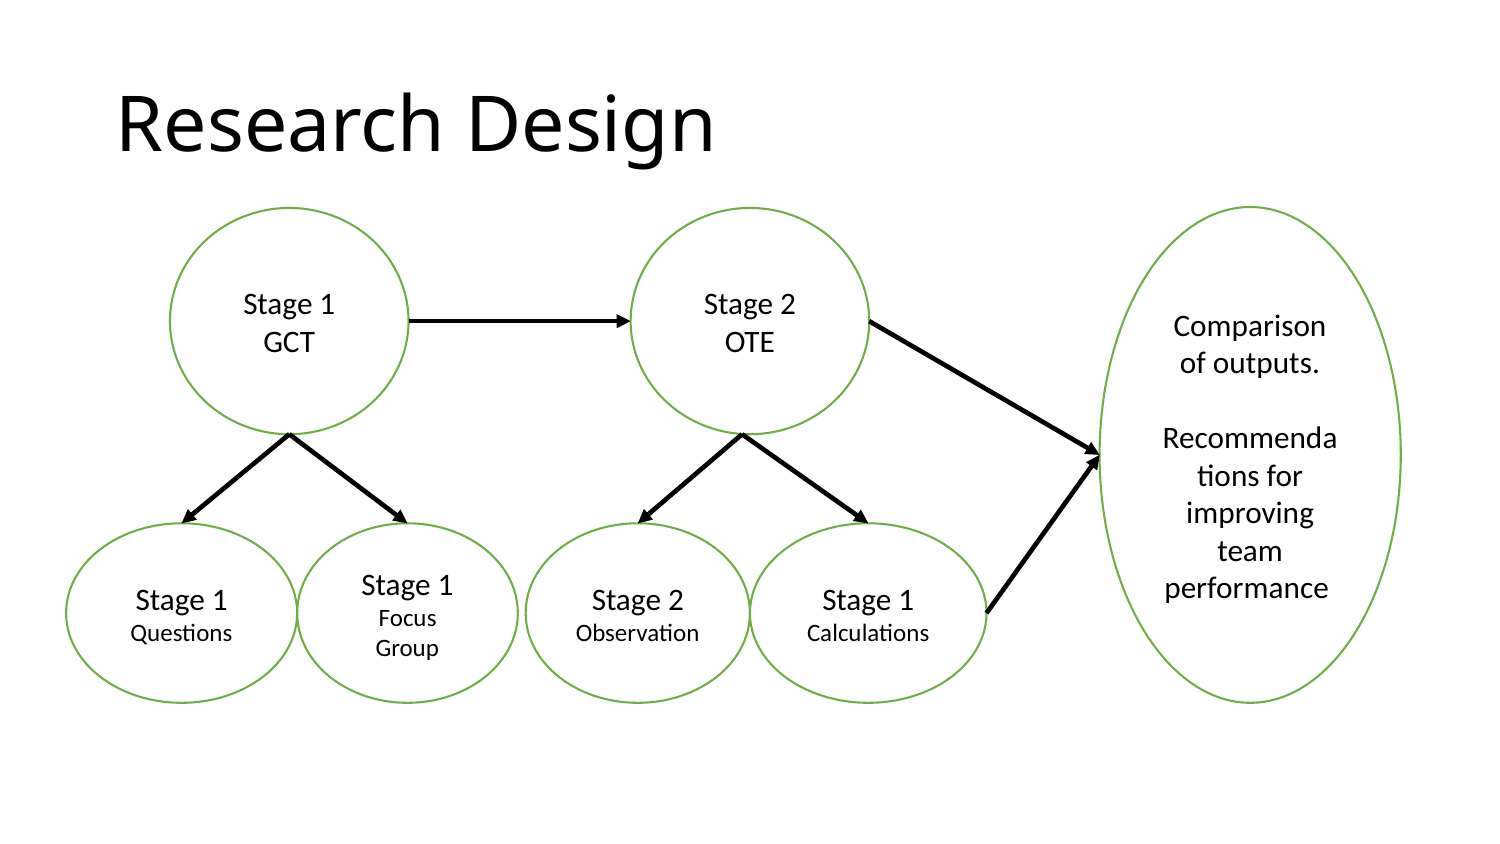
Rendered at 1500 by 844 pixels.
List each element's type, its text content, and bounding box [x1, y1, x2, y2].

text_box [637, 434, 742, 524]
text_box Stage 1 GCT [168, 206, 410, 434]
text_box Stage 2 OTE [629, 206, 871, 434]
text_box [742, 434, 869, 524]
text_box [869, 321, 1100, 455]
text_box Stage 1 Calculations [748, 522, 988, 704]
text_box Stage 1 Focus Group [296, 522, 519, 704]
text_box Stage 2 Observation [524, 522, 750, 704]
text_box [181, 434, 289, 524]
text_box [289, 434, 408, 524]
text_box Comparison of outputs. Recommendations for improving team performance [1100, 205, 1402, 704]
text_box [986, 454, 1100, 614]
title Research Design [103, 44, 1397, 208]
text_box Stage 1 Questions [65, 522, 297, 704]
